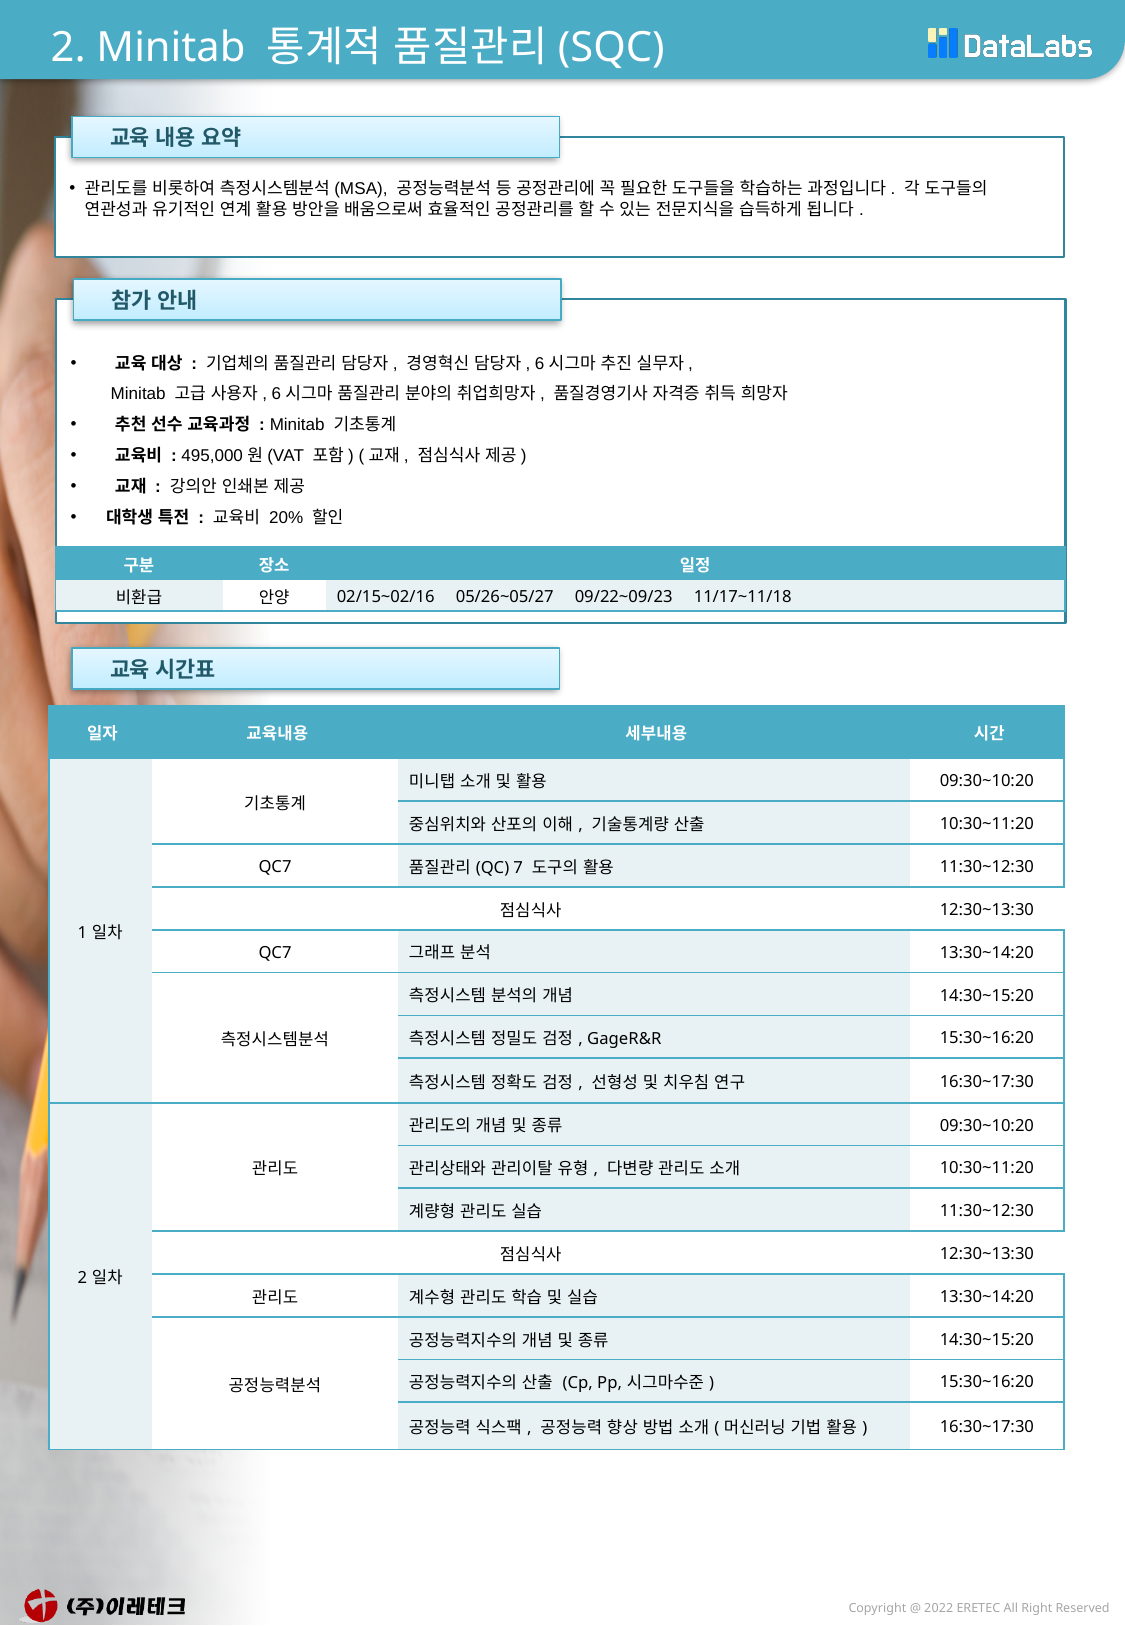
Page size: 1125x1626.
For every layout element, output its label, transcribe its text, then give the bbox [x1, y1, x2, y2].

table_cell 12:30~13:30 [910, 888, 1064, 929]
table_header 시간 [910, 707, 1063, 758]
table_header 구분 [56, 548, 223, 578]
table_cell 공정능력 식스팩, 공정능력 향상 방법 소개(머신러닝 기법 활용) [398, 1403, 910, 1449]
table_cell 13:30~14:20 [910, 931, 1063, 972]
table_cell QC7 [152, 931, 398, 972]
table_cell 점심식사 [152, 1232, 910, 1273]
table_cell 품질관리(QC) 7 도구의 활용 [398, 845, 910, 886]
table_cell 13:30~14:20 [910, 1275, 1063, 1316]
text_box 교육 내용 요약 [71, 116, 560, 158]
table_cell 공정능력지수의 산출 (Cp, Pp,시그마수준) [398, 1360, 910, 1401]
table_cell 계량형 관리도 실습 [398, 1189, 910, 1230]
title 2. Minitab 통계적 품질관리(SQC) [35, 9, 1049, 80]
table_cell 09:30~10:20 [910, 759, 1063, 800]
text_box [54, 297, 1068, 626]
table_cell 기초통계 [152, 759, 398, 843]
table_cell 10:30~11:20 [910, 802, 1063, 843]
table_cell 측정시스템 정확도 검정, 선형성 및 치우침 연구 [398, 1059, 910, 1102]
table_cell 측정시스템 분석의 개념 [398, 973, 910, 1015]
table_cell 중심위치와 산포의 이해, 기술통계량 산출 [398, 802, 910, 843]
text_box 참가 안내 [73, 278, 562, 321]
table_cell 12:30~13:30 [910, 1232, 1064, 1273]
text_box 관리도를 비롯하여 측정시스템분석(MSA), 공정능력분석 등 공정관리에 꼭 필요한 도구들을 학습하는 과정입니다. 각 도구들의 연관성과 유기적인 연계 활용 방안을 배움으로써 효율적인 공정관리를 할 수 있는 전문지식을 습득하게 됩니다. [54, 170, 1065, 227]
table_header 교육내용 [152, 707, 398, 758]
table_cell 그래프 분석 [398, 931, 910, 972]
table_cell 16:30~17:30 [910, 1059, 1063, 1102]
text_box [53, 135, 1066, 259]
table_cell 측정시스템 정밀도 검정, GageR&R [398, 1016, 910, 1057]
table_cell 1일차 [50, 759, 152, 1102]
table_cell 관리도 [152, 1104, 398, 1230]
picture [0, 23, 1125, 1625]
table_cell 11:30~12:30 [910, 1189, 1063, 1230]
table_cell 02/15~02/16 05/26~05/27 09/22~09/23 11/17~11/18 [326, 580, 1064, 610]
table_cell 안양 [223, 580, 326, 610]
table_cell QC7 [152, 845, 398, 886]
table_cell 관리상태와 관리이탈 유형, 다변량 관리도 소개 [398, 1146, 910, 1187]
table_cell 점심식사 [152, 888, 910, 929]
table_cell 16:30~17:30 [910, 1403, 1063, 1449]
table_cell 관리도 [152, 1275, 398, 1316]
table_header 세부내용 [398, 707, 910, 758]
table_cell 비환급 [56, 580, 223, 610]
table_cell 미니탭 소개 및 활용 [398, 759, 910, 800]
table_cell 14:30~15:20 [910, 1318, 1063, 1359]
table_header 일자 [50, 707, 152, 758]
table_cell 관리도의 개념 및 종류 [398, 1104, 910, 1145]
text_box 교육 시간표 [71, 647, 560, 690]
table_cell 15:30~16:20 [910, 1360, 1063, 1401]
table_cell 계수형 관리도 학습 및 실습 [398, 1275, 910, 1316]
table_header 장소 [223, 548, 326, 578]
table_cell 공정능력분석 [152, 1318, 398, 1449]
table_header 일정 [326, 548, 1064, 578]
table_cell 공정능력지수의 개념 및 종류 [398, 1318, 910, 1359]
table_cell 10:30~11:20 [910, 1146, 1063, 1187]
table_cell 14:30~15:20 [910, 973, 1063, 1015]
table_cell 2일차 [50, 1104, 152, 1449]
table_cell 측정시스템분석 [152, 973, 398, 1102]
table_cell 15:30~16:20 [910, 1016, 1063, 1057]
text_box 교육 대상 : 기업체의 품질관리 담당자, 경영혁신 담당자, 6시그마 추진 실무자, Minitab 고급 사용자, 6시그마 품질관리 분야의 취업희망자, 품질경영기사 자격증 취득 희망자 추천 선수 교육과정 : Minitab 기초통계 교육비 : 495,000원(VAT 포함) (교재, 점심식사 제공) 교재 : 강의안 인쇄본 제공 대학생 특전 : 교육비 20% 할인 [55, 334, 1066, 535]
table_cell 11:30~12:30 [910, 845, 1063, 886]
table_cell 09:30~10:20 [910, 1104, 1063, 1145]
